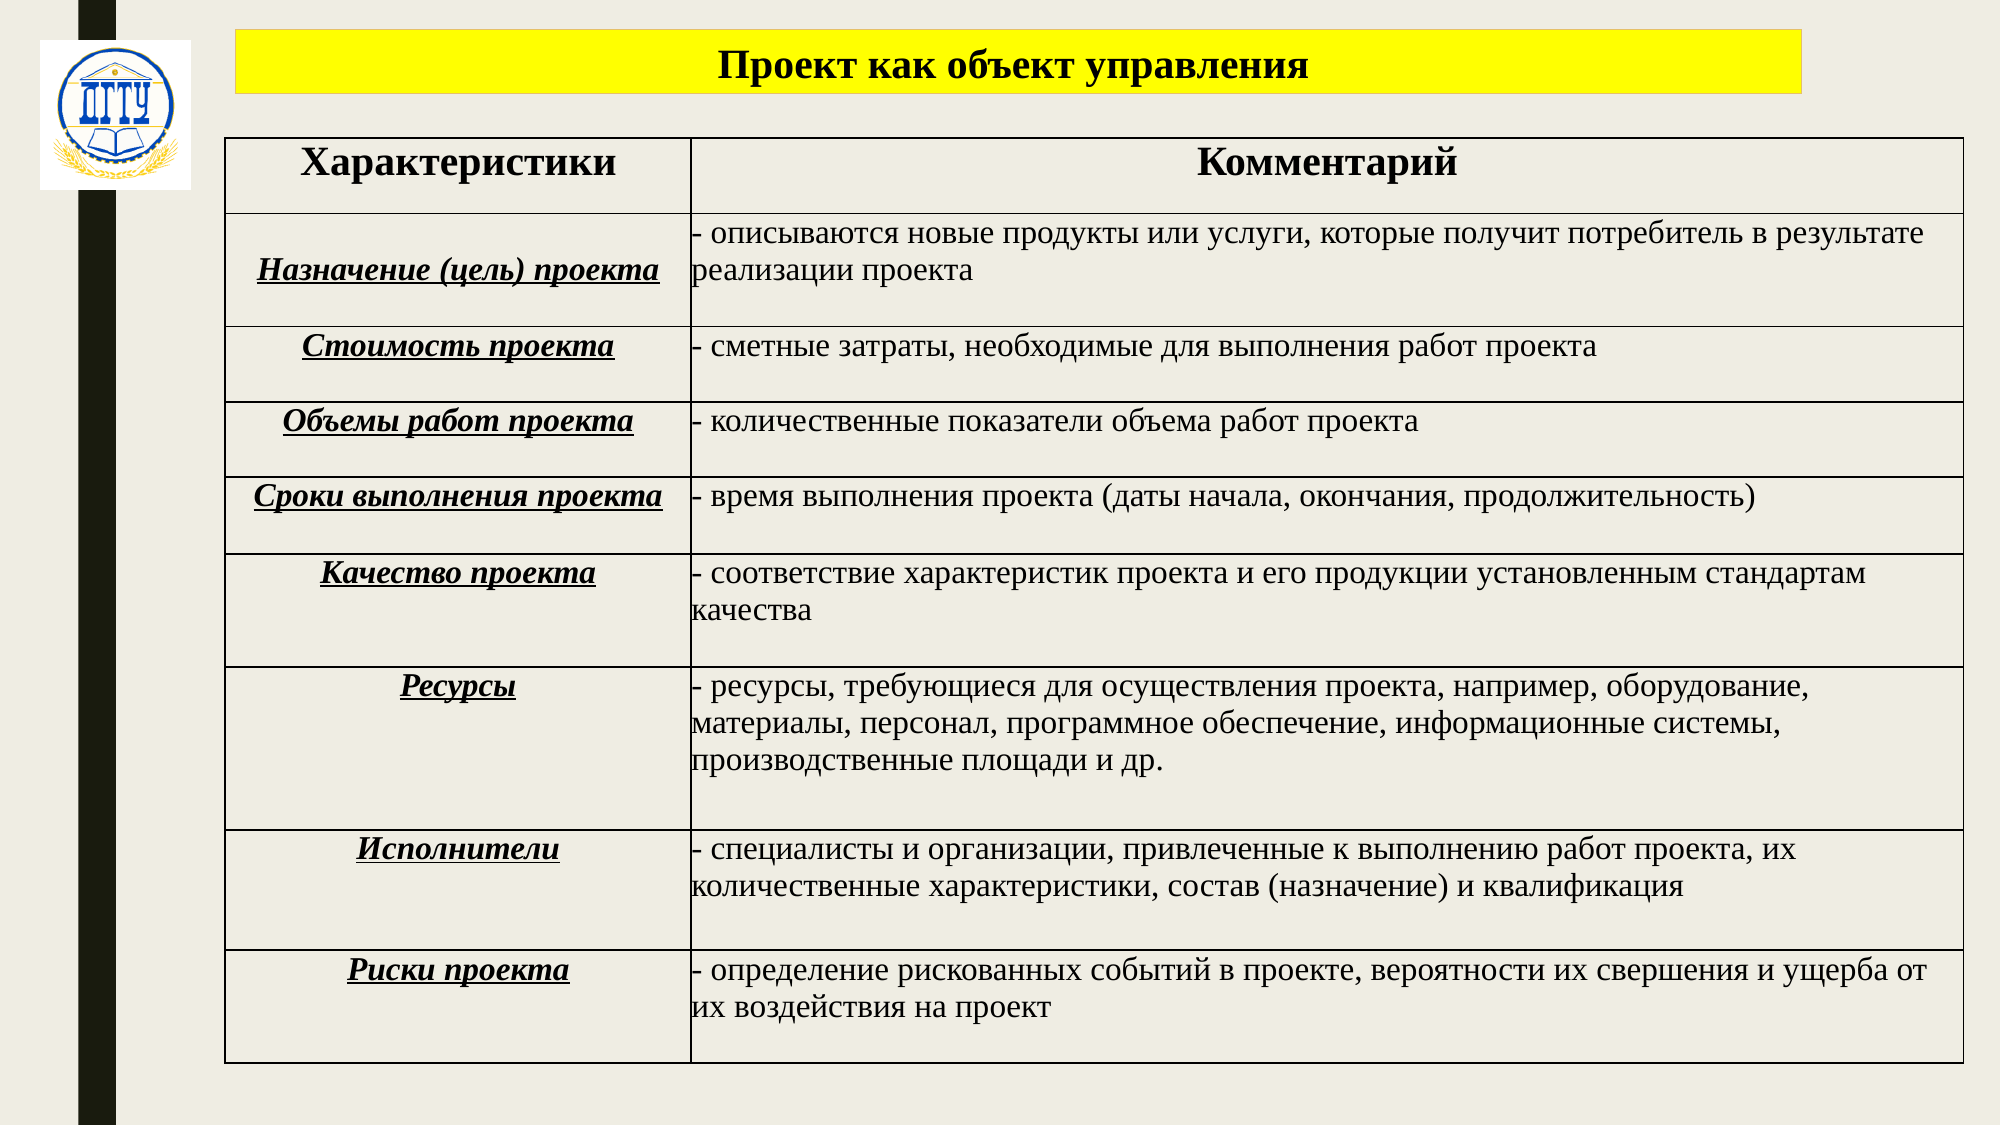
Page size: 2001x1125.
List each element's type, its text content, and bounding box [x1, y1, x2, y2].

table_cell - время выполнения проекта (даты начала, окончания, продолжительность) [692, 478, 1963, 553]
table_cell Стоимость проекта [226, 327, 690, 401]
table_cell - специалисты и организации, привлеченные к выполнению работ проекта, их количественные характеристики, состав (назначение) и квалификация [692, 831, 1963, 949]
table_cell Ресурсы [226, 668, 690, 829]
table_cell Назначение (цель) проекта [226, 214, 690, 326]
table_cell - сметные затраты, необходимые для выполнения работ проекта [692, 327, 1963, 401]
table_cell Сроки выполнения проекта [226, 478, 690, 553]
table_cell - описываются новые продукты или услуги, которые получит потребитель в результате реализации проекта [692, 214, 1963, 326]
table_cell - соответствие характеристик проекта и его продукции установленным стандартам качества [692, 555, 1963, 666]
table_cell - определение рискованных событий в проекте, вероятности их свершения и ущерба от их воздействия на проект [692, 951, 1963, 1062]
picture [40, 40, 191, 190]
table_cell Исполнители [226, 831, 690, 949]
text_box Проект как объект управления [235, 29, 1802, 94]
table_cell Риски проекта [226, 951, 690, 1062]
table_header Комментарий [692, 139, 1963, 213]
table_cell - ресурсы, требующиеся для осуществления проекта, например, оборудование, материалы, персонал, программное обеспечение, информационные системы, производственные площади и др. [692, 668, 1963, 829]
table_cell Качество проекта [226, 555, 690, 666]
table_cell Объемы работ проекта [226, 403, 690, 476]
table_header Характеристики [226, 139, 690, 213]
table_cell - количественные показатели объема работ проекта [692, 403, 1963, 476]
